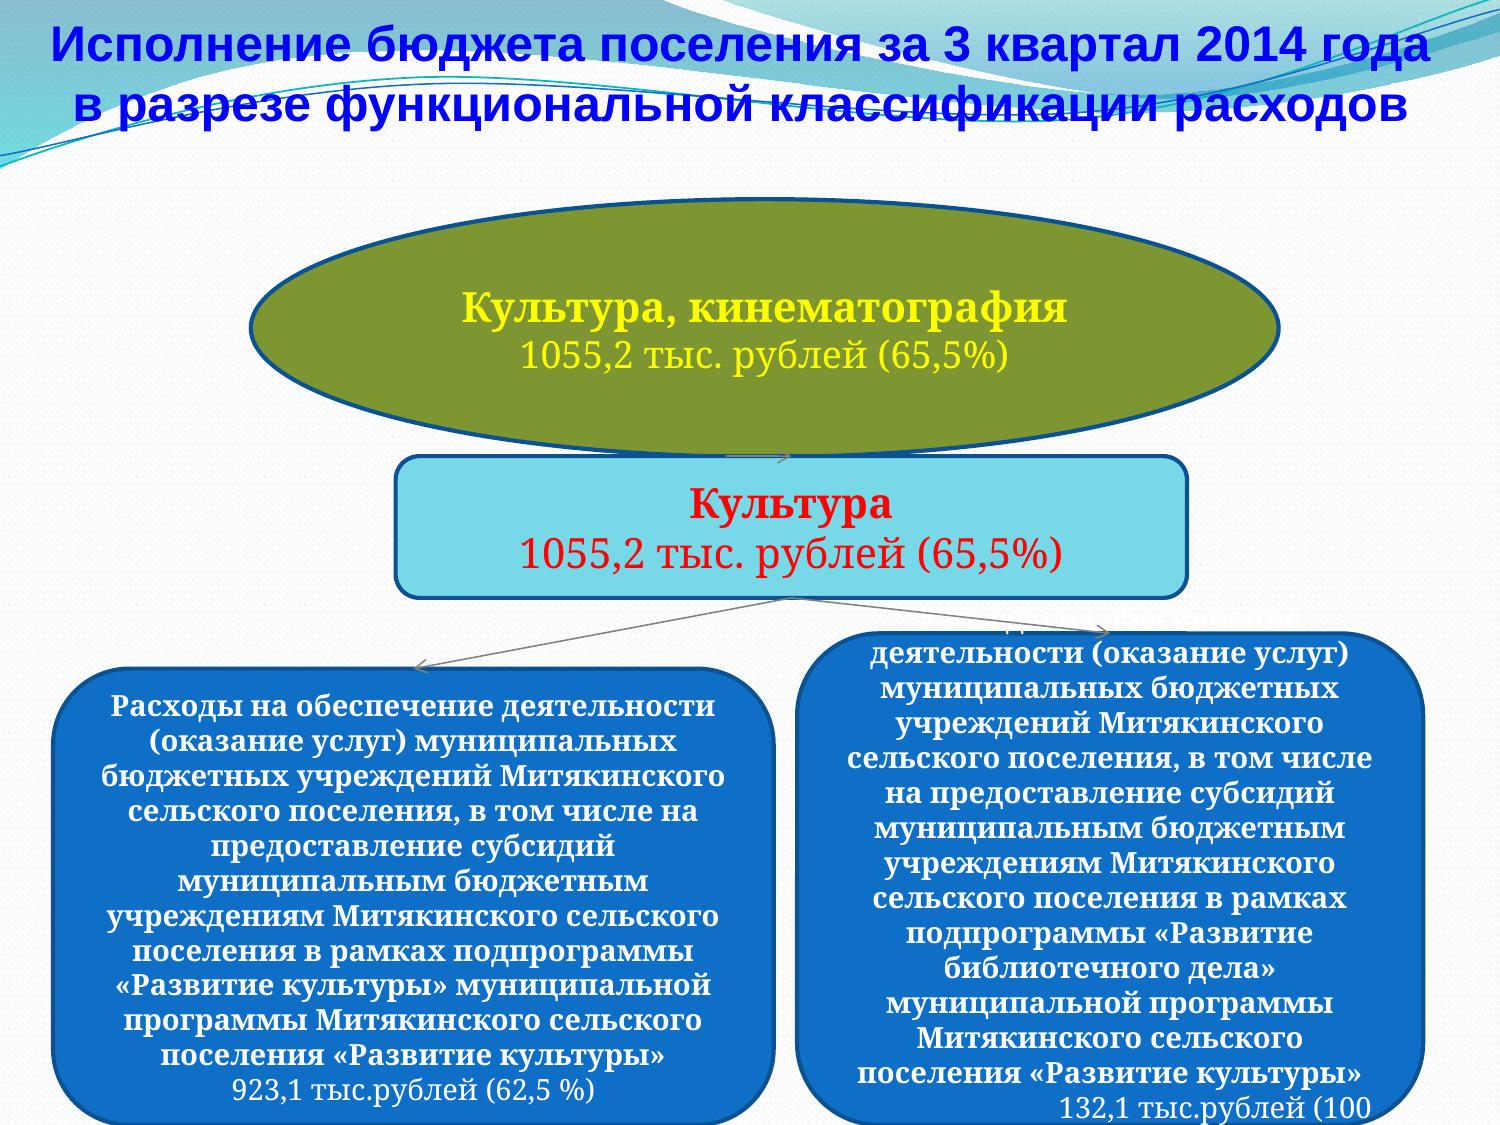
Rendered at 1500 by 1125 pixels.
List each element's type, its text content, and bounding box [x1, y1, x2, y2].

text_box Расходы на обеспечение деятельности (оказание услуг) муниципальных бюджетных учреждений Митякинского сельского поселения, в том числе на предоставление субсидий муниципальным бюджетным учреждениям Митякинского сельского поселения в рамках подпрограммы «Развитие культуры» муниципальной программы Митякинского сельского поселения «Развитие культуры» 923,1 тыс.рублей (62,5 %) [50, 666, 776, 1125]
text_box Расходы на обеспечение деятельности (оказание услуг) муниципальных бюджетных учреждений Митякинского сельского поселения, в том числе на предоставление субсидий муниципальным бюджетным учреждениям Митякинского сельского поселения в рамках подпрограммы «Развитие библиотечного дела» муниципальной программы Митякинского сельского поселения «Развитие культуры» 132,1 тыс.рублей (100 %) [794, 631, 1426, 1125]
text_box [791, 597, 1111, 634]
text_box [413, 597, 792, 669]
text_box Культура, кинематография 1055,2 тыс. рублей (65,5%) [248, 197, 1281, 454]
text_box Культура 1055,2 тыс. рублей (65,5%) [393, 454, 1190, 600]
text_box Исполнение бюджета поселения за 3 квартал 2014 года в разрезе функциональной классификации расходов [26, 4, 1456, 139]
